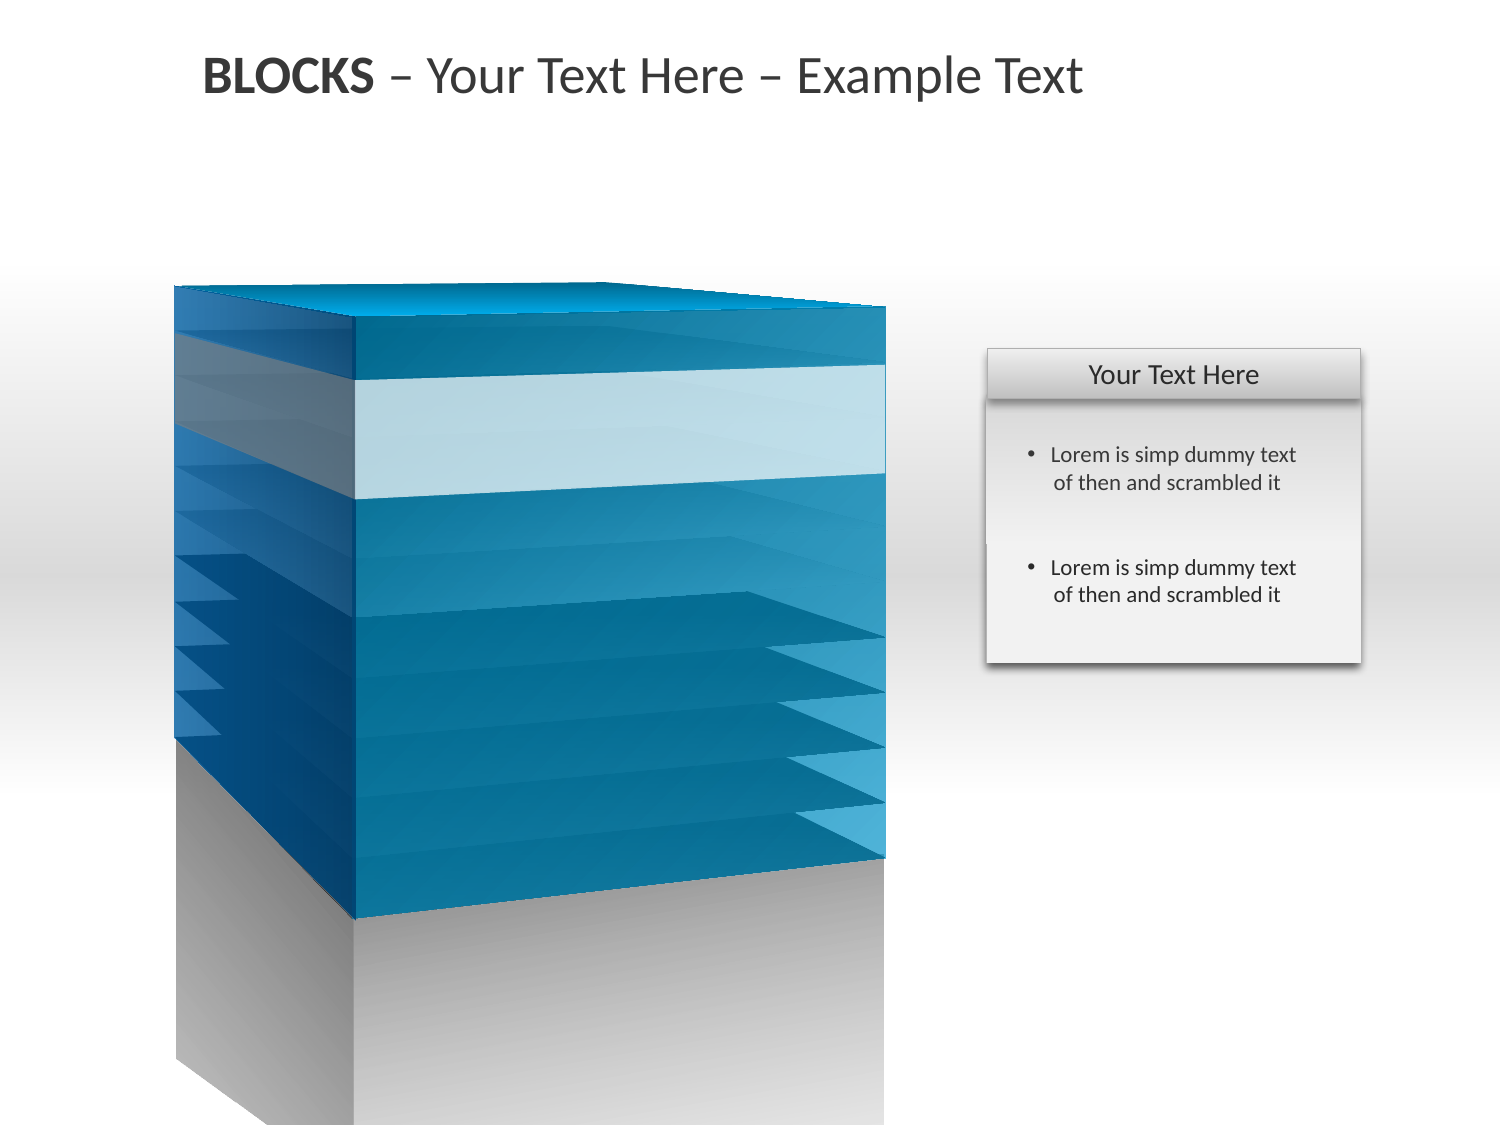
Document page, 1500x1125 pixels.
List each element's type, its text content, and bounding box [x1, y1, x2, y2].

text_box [174, 281, 886, 1125]
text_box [0, 187, 1500, 851]
text_box BLOCKS – Your Text Here – Example Text [187, 31, 1400, 112]
